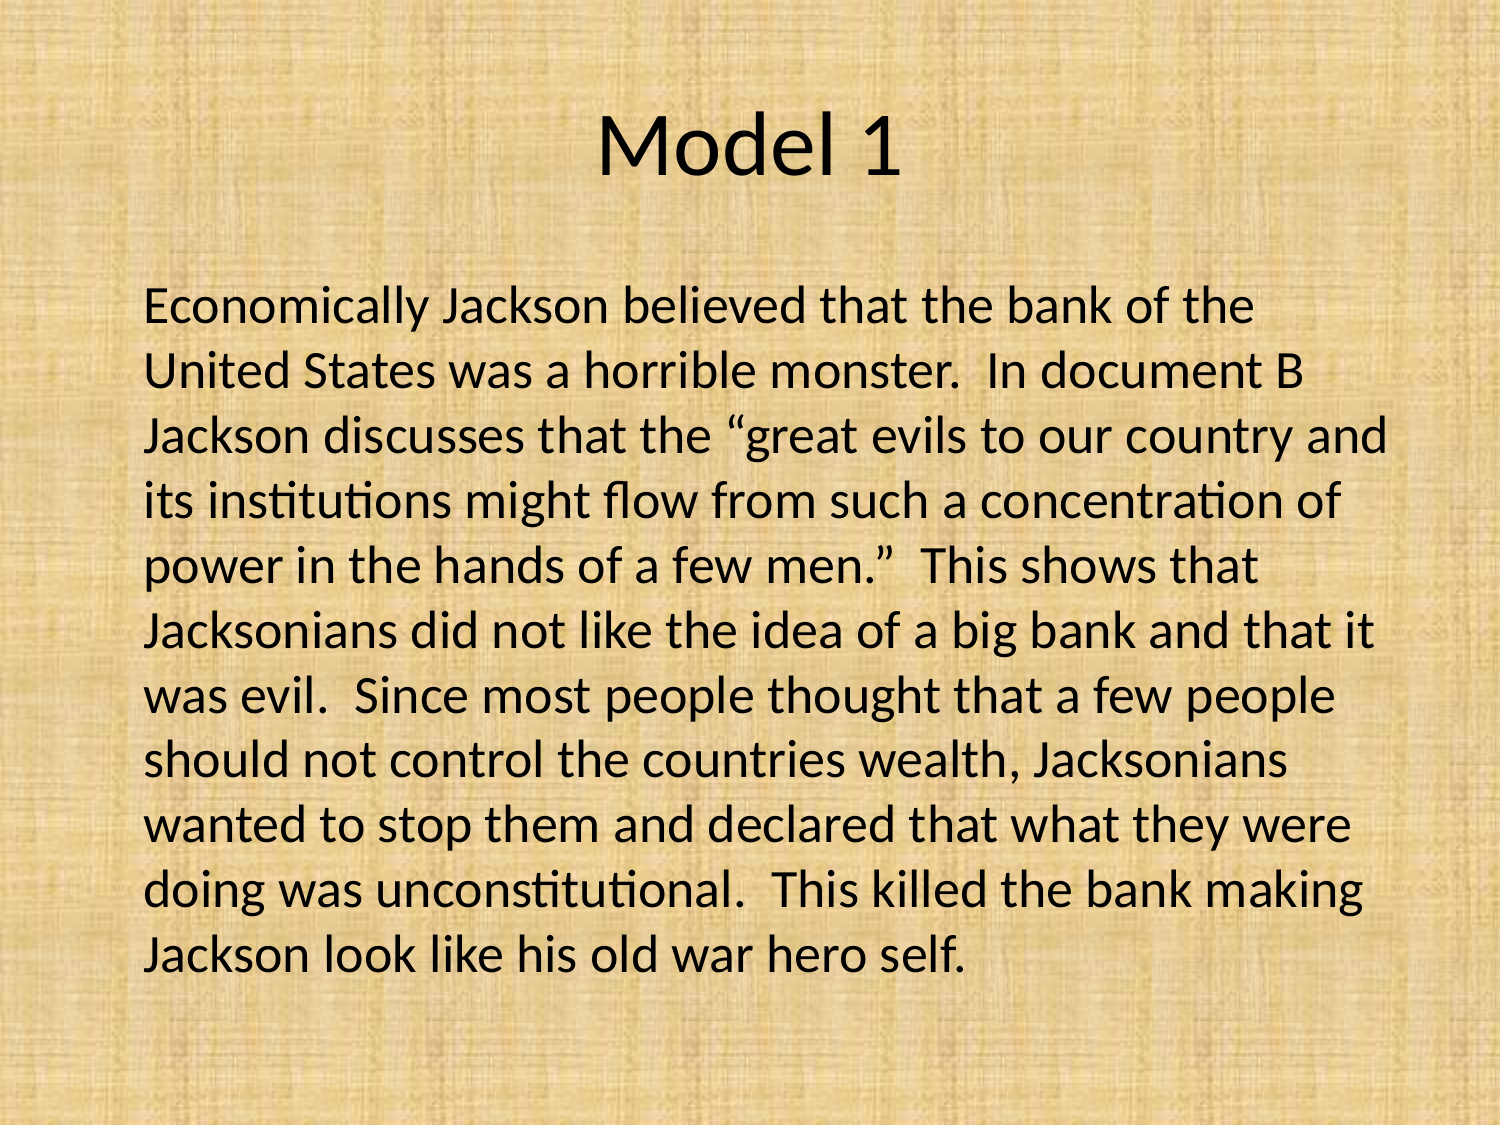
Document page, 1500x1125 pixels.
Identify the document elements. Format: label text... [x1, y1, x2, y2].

title Model 1 [75, 45, 1425, 233]
picture [0, 0, 1500, 1125]
list Economically Jackson believed that the bank of the United States was a horrible monster. In document B Jackson discusses that the “great evils to our country and its institutions might flow from such a concentration of power in the hands of a few men.” This shows that Jacksonians did not like the idea of a big bank and that it was evil. Since most people thought that a few people should not control the countries wealth, Jacksonians wanted to stop them and declared that what they were doing was unconstitutional. This killed the bank making Jackson look like his old war hero self. [75, 262, 1425, 1005]
